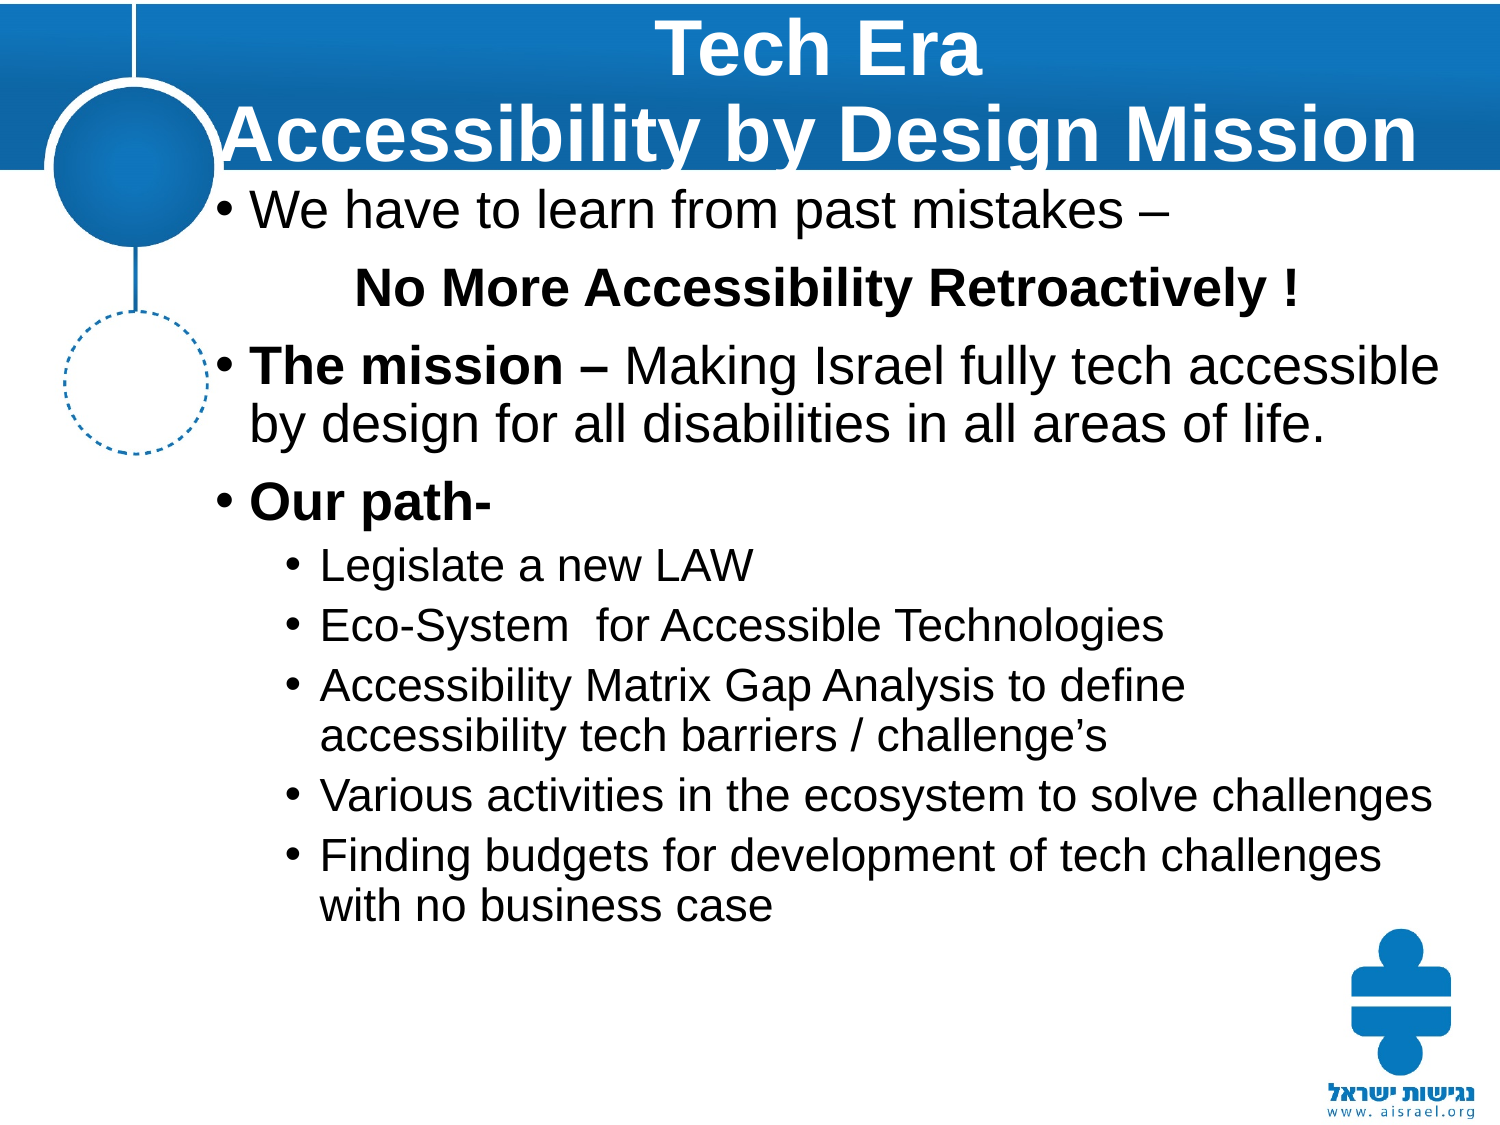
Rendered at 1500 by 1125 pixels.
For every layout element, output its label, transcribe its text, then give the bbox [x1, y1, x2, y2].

title Tech Era Accessibility by Design Mission [29, 0, 1500, 218]
picture [0, 0, 1500, 1125]
list We have to learn from past mistakes – No More Accessibility Retroactively ! The mission – Making Israel fully tech accessible by design for all disabilities in all areas of life. Our path- Legislate a new LAW Eco-System for Accessible Technologies Accessibility Matrix Gap Analysis to define accessibility tech barriers / challenge’s Various activities in the ecosystem to solve challenges Finding budgets for development of tech challenges with no business case [200, 174, 1460, 1043]
